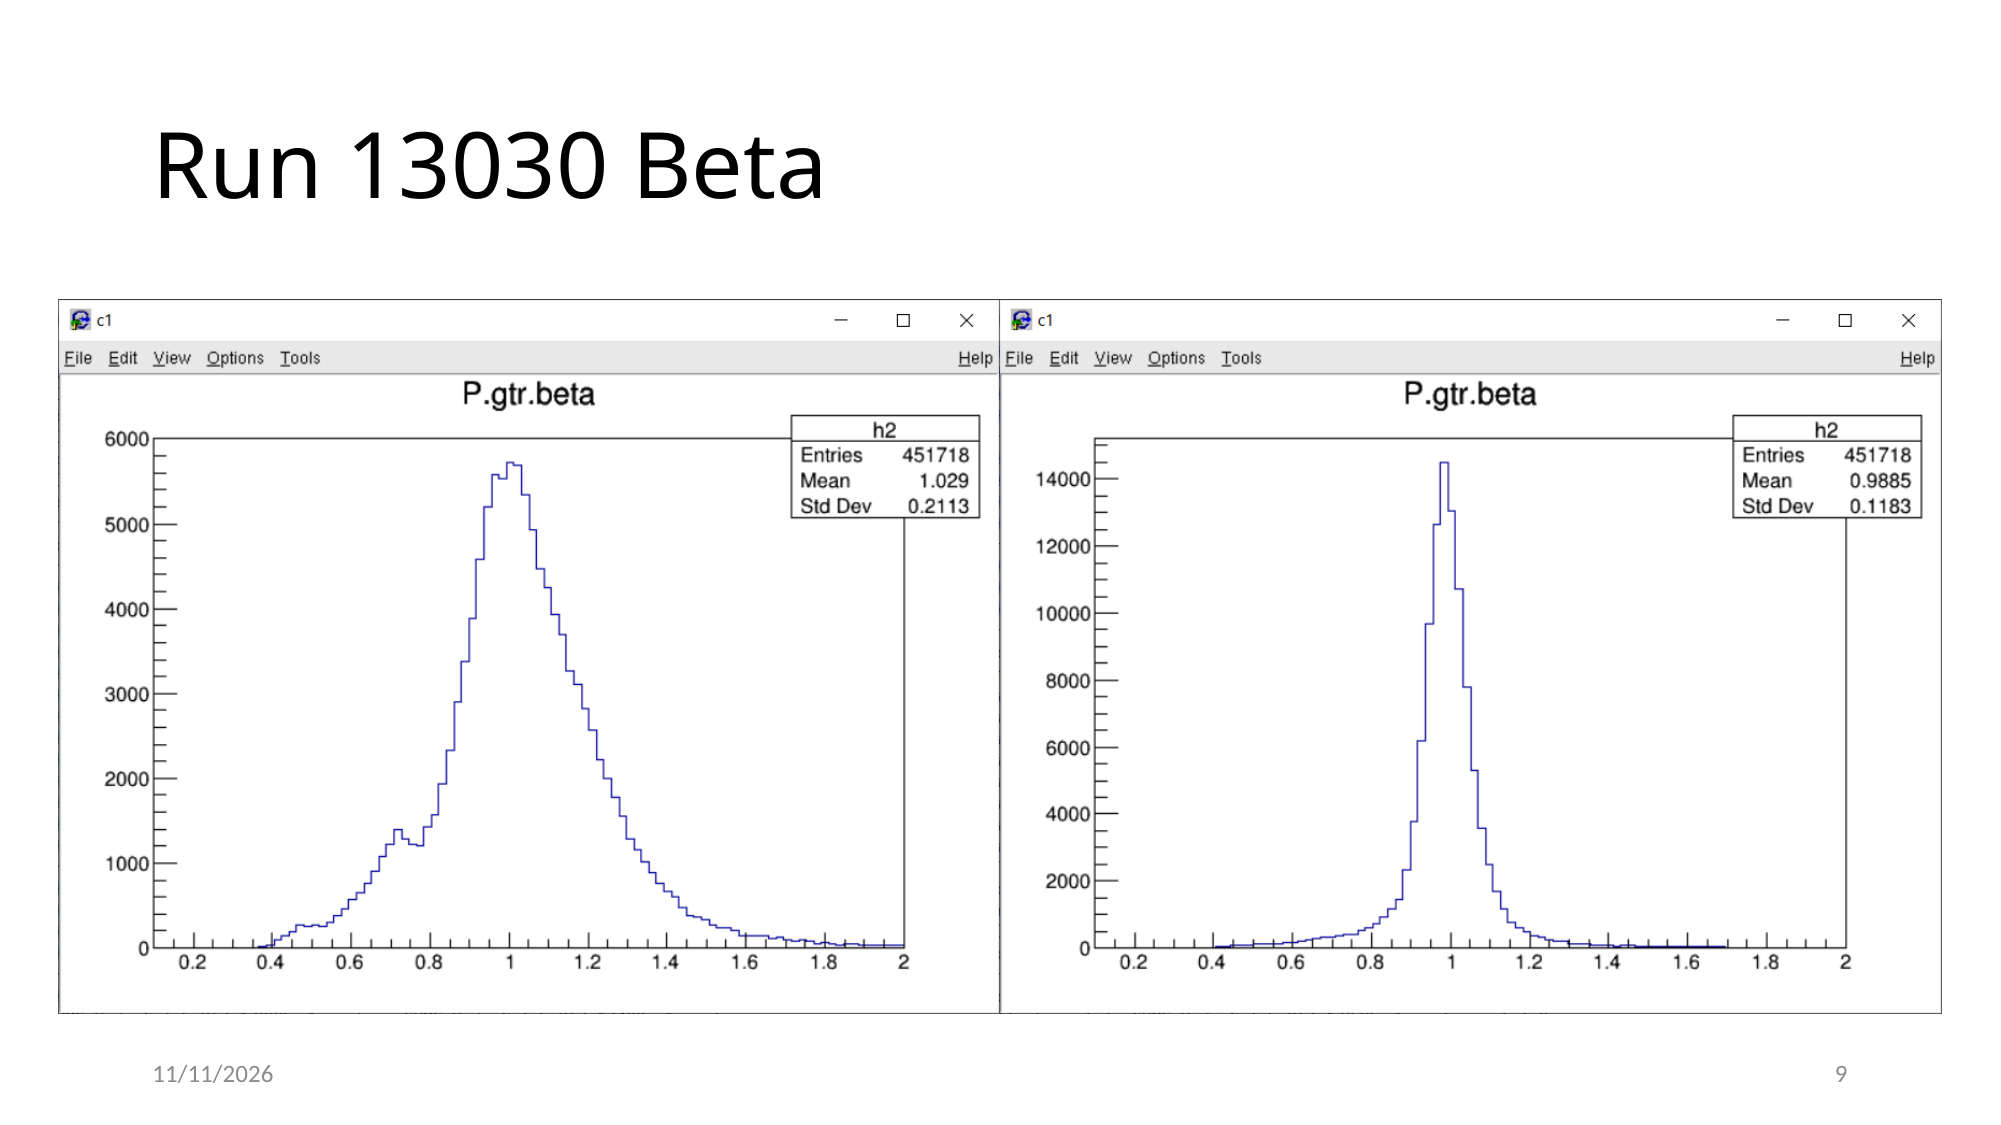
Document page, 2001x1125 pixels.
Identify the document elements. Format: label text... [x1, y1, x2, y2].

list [58, 299, 999, 1014]
picture [999, 299, 1942, 1014]
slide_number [137, 1042, 588, 1103]
title Run 13030 Beta [137, 59, 1863, 278]
slide_number 9 [1412, 1042, 1863, 1103]
